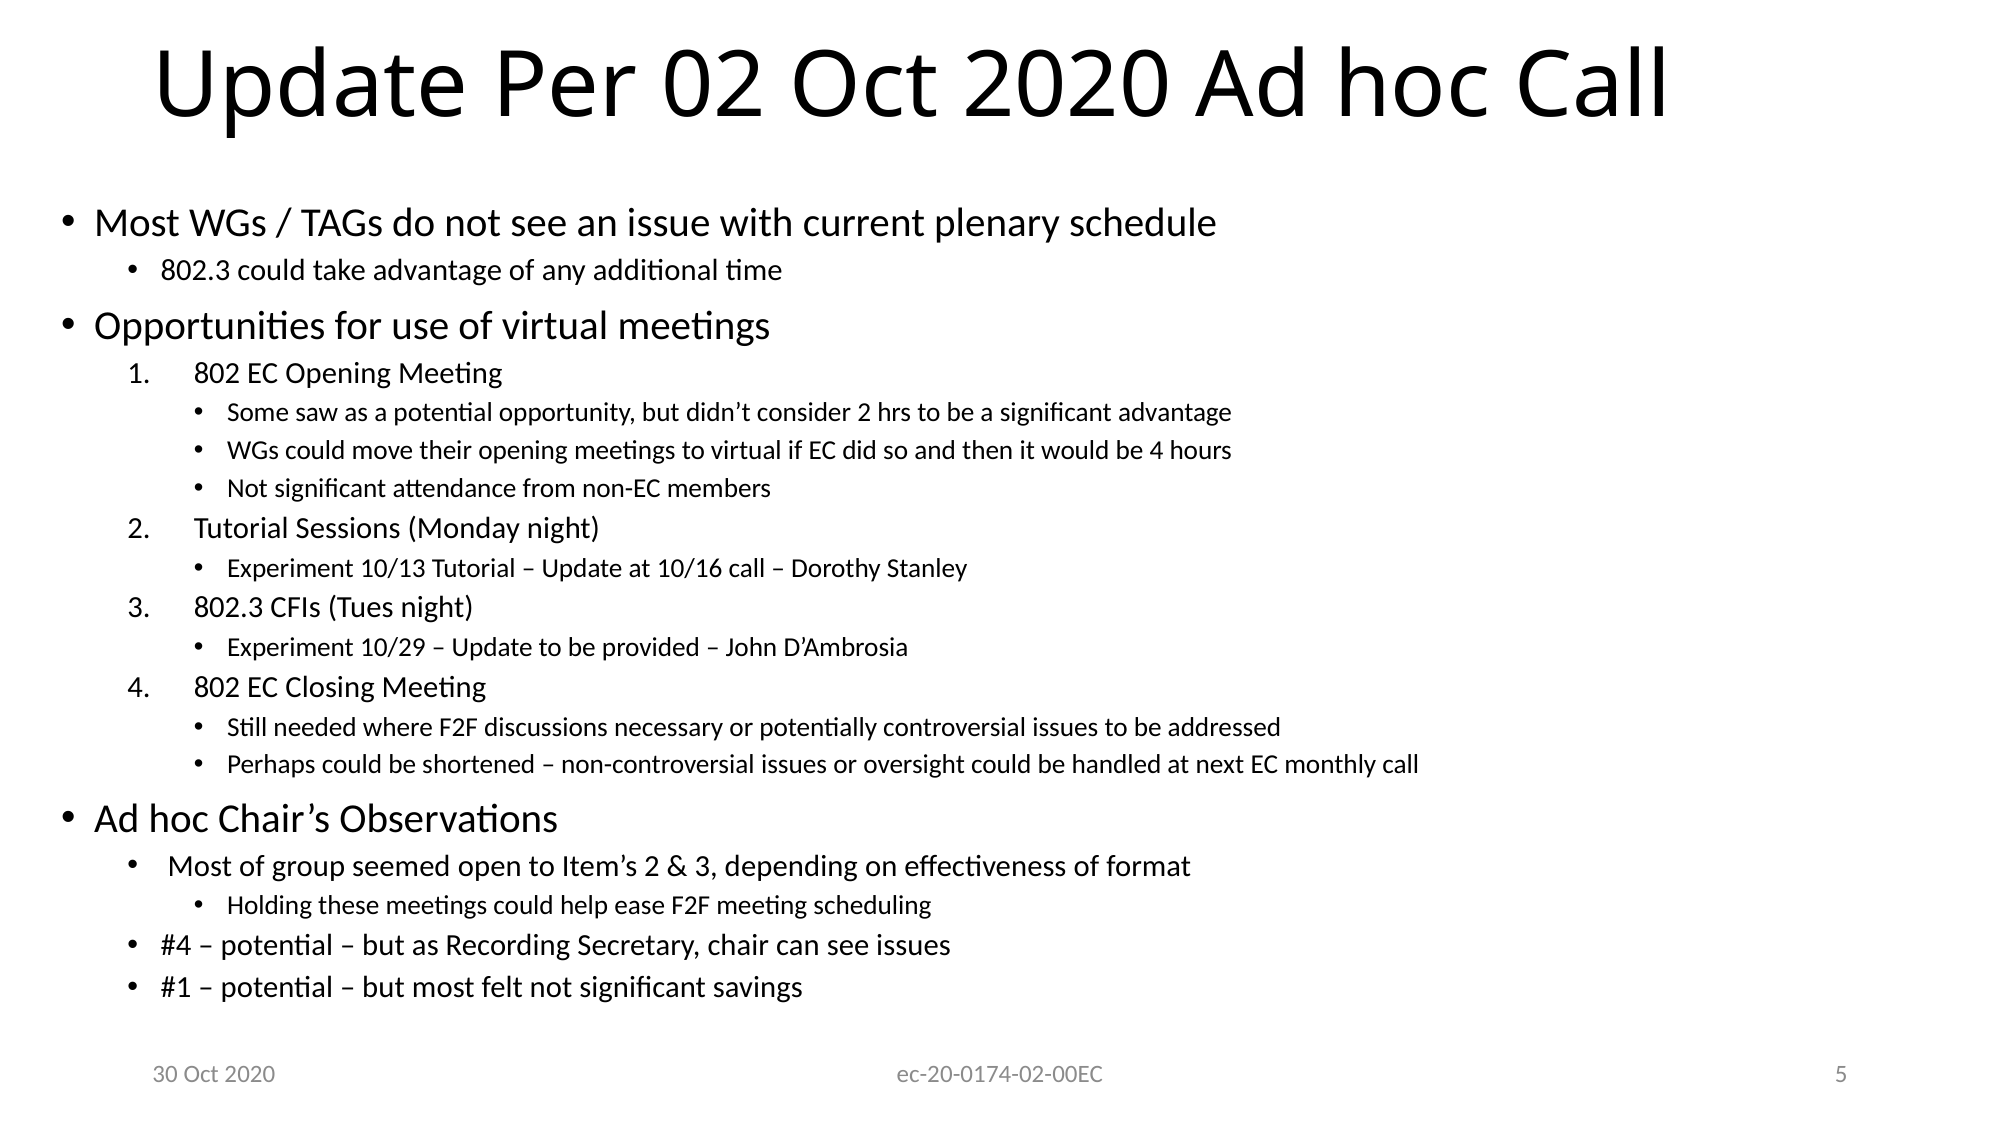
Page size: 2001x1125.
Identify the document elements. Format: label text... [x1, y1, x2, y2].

title Update Per 02 Oct 2020 Ad hoc Call [137, 13, 1863, 160]
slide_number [137, 1042, 588, 1103]
footer ec-20-0174-02-00EC [662, 1042, 1338, 1103]
list Most WGs / TAGs do not see an issue with current plenary schedule 802.3 could take advantage of any additional time Opportunities for use of virtual meetings 802 EC Opening Meeting Some saw as a potential opportunity, but didn’t consider 2 hrs to be a significant advantage WGs could move their opening meetings to virtual if EC did so and then it would be 4 hours Not significant attendance from non-EC members Tutorial Sessions (Monday night) Experiment 10/13 Tutorial – Update at 10/16 call – Dorothy Stanley 802.3 CFIs (Tues night) Experiment 10/29 – Update to be provided – John D’Ambrosia 802 EC Closing Meeting Still needed where F2F discussions necessary or potentially controversial issues to be addressed Perhaps could be shortened – non-controversial issues or oversight could be handled at next EC monthly call Ad hoc Chair’s Observations Most of group seemed open to Item’s 2 & 3, depending on effectiveness of format Holding these meetings could help ease F2F meeting scheduling #4 – potential – but as Recording Secretary, chair can see issues #1 – potential – but most felt not significant savings [45, 193, 1935, 1014]
slide_number 5 [1412, 1042, 1863, 1103]
